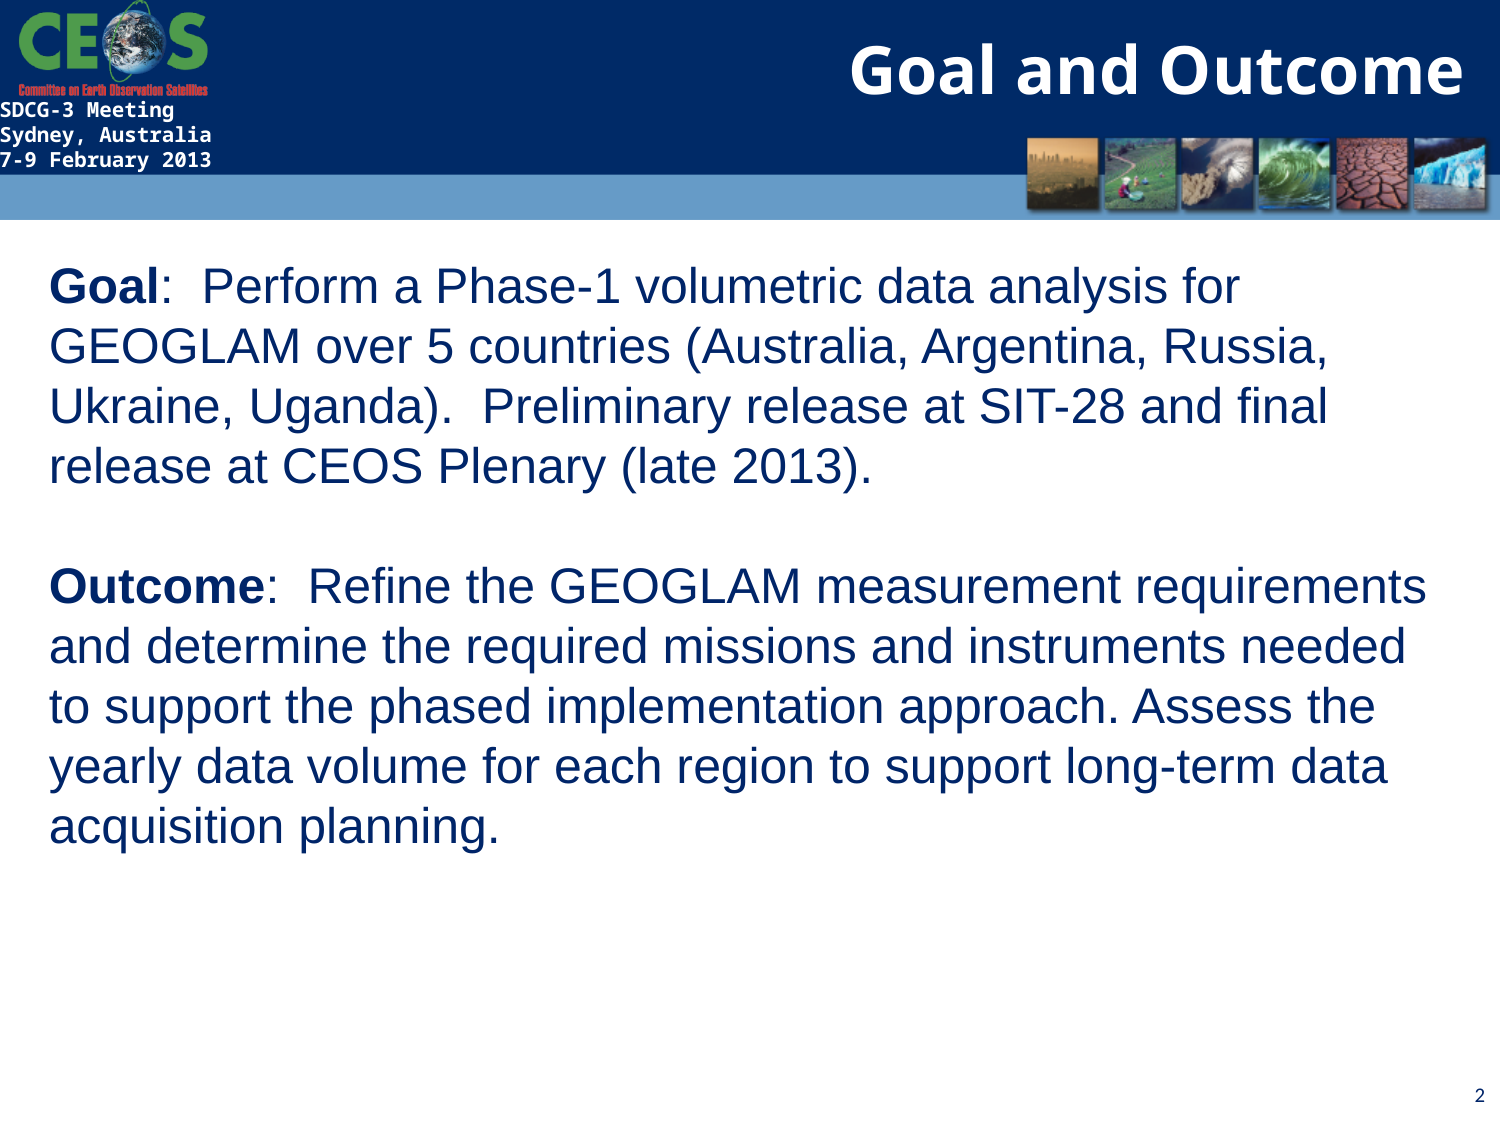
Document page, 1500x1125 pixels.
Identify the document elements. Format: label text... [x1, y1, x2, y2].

slide_number 2 [1187, 1073, 1500, 1125]
text_box Goal: Perform a Phase-1 volumetric data analysis for GEOGLAM over 5 countries (Australia, Argentina, Russia, Ukraine, Uganda). Preliminary release at SIT-28 and final release at CEOS Plenary (late 2013). Outcome: Refine the GEOGLAM measurement requirements and determine the required missions and instruments needed to support the phased implementation approach. Assess the yearly data volume for each region to support long-term data acquisition planning. [34, 245, 1463, 921]
text_box Goal and Outcome [254, 18, 1481, 118]
picture [0, 0, 1500, 220]
